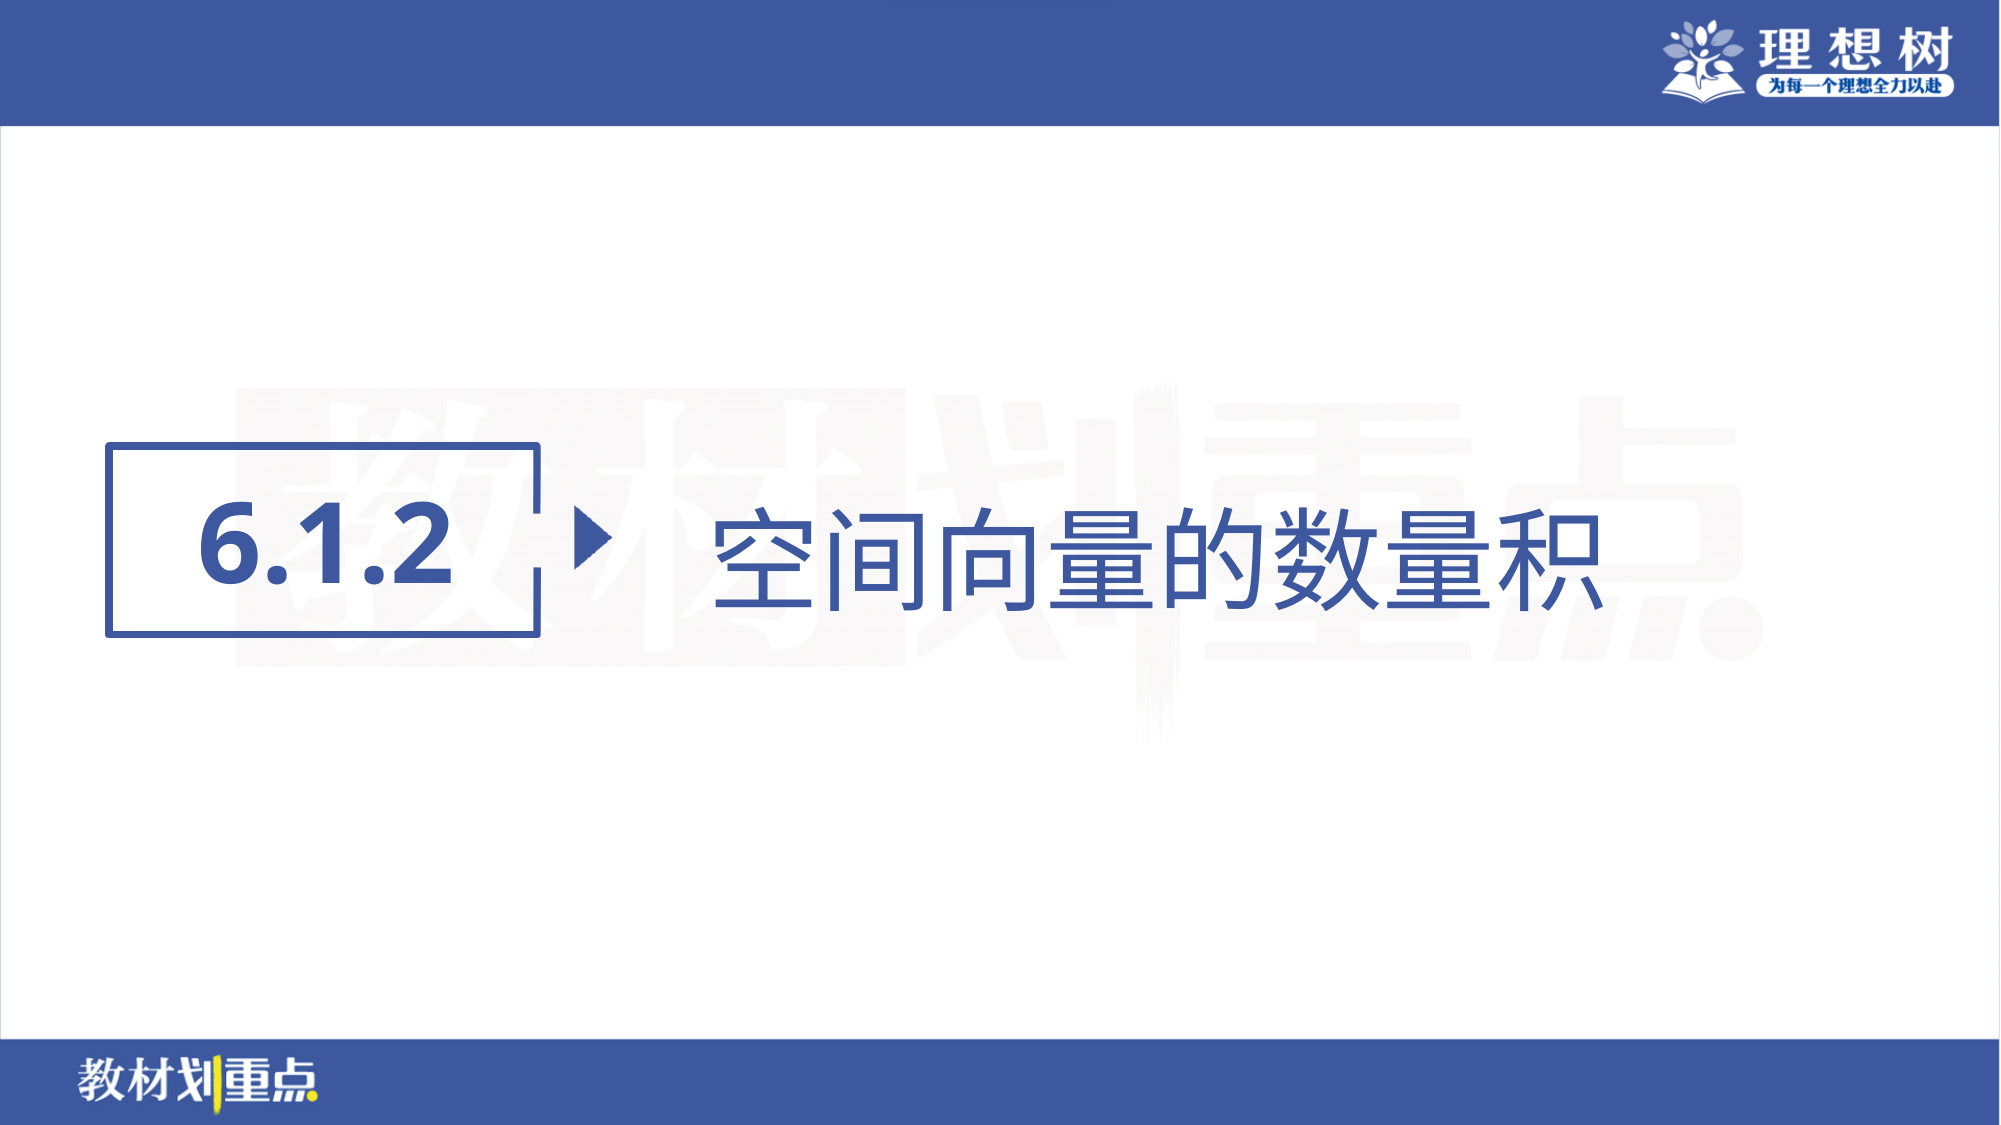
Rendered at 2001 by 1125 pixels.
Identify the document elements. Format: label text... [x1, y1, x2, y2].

picture [0, 0, 2000, 1125]
text_box 空间向量的数量积 [708, 424, 1967, 635]
